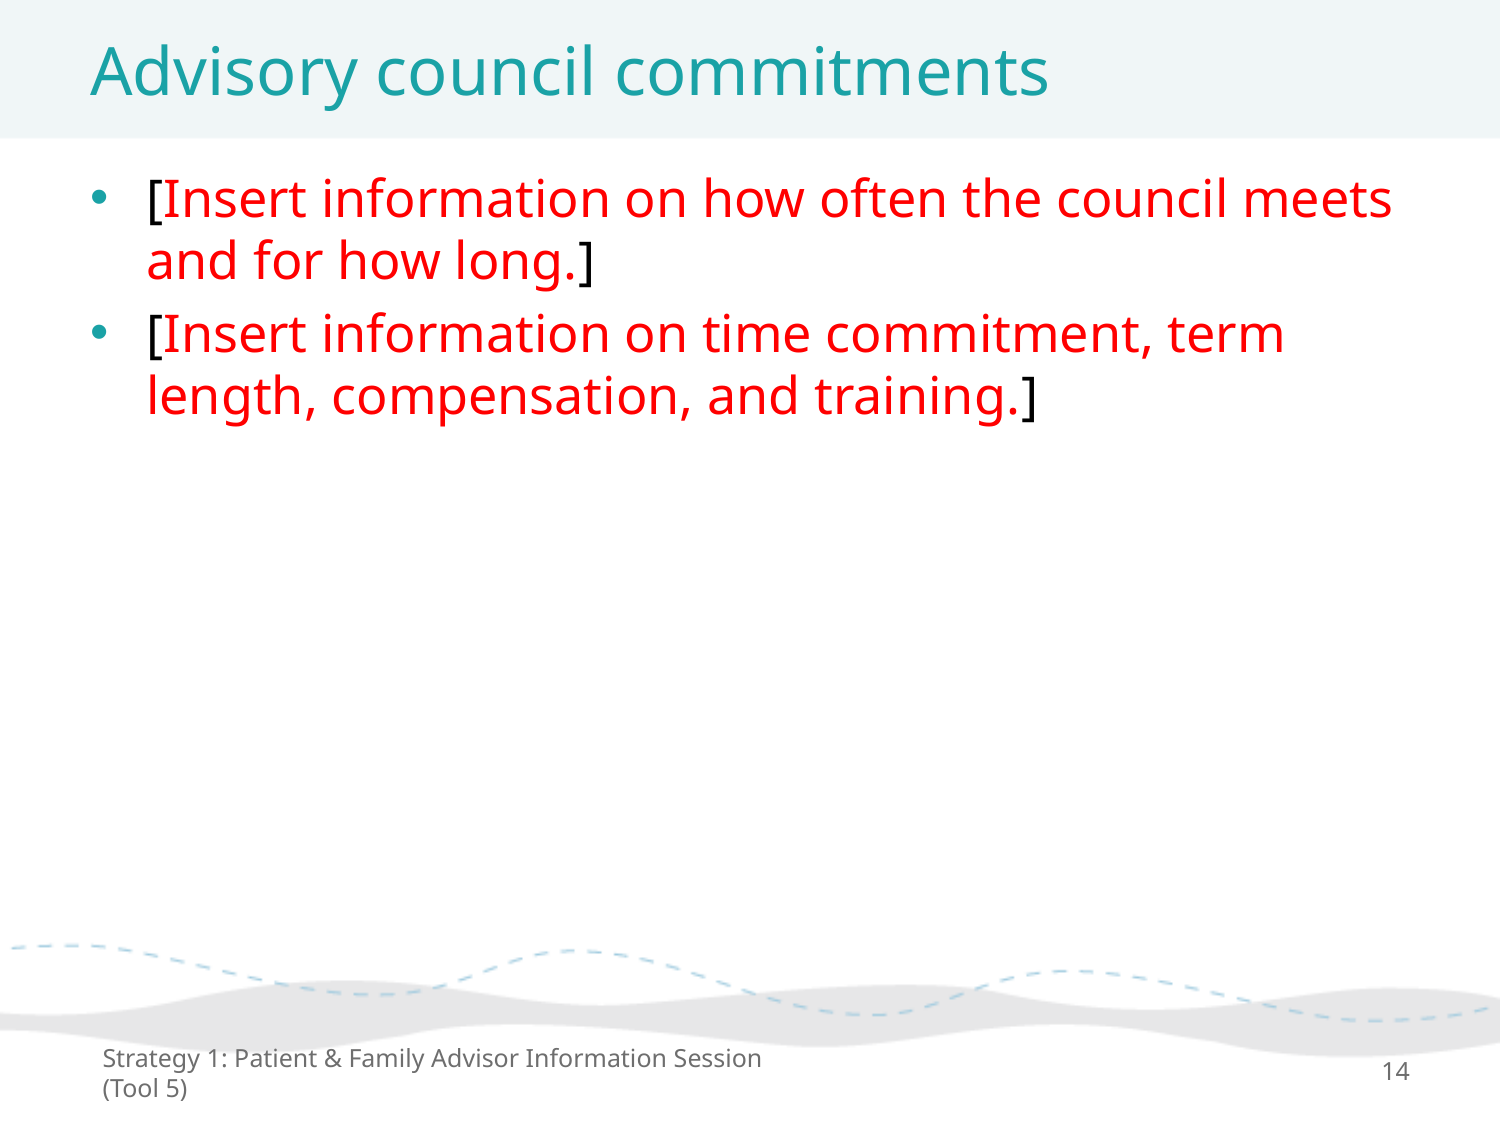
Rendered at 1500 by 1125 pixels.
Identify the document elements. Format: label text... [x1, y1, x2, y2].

picture [0, 0, 1500, 1125]
slide_number 14 [1074, 1042, 1425, 1103]
list [Insert information on how often the council meets and for how long.] [Insert information on time commitment, term length, compensation, and training.] [75, 157, 1425, 900]
title Advisory council commitments [75, 0, 1425, 138]
footer Strategy 1: Patient & Family Advisor Information Session (Tool 5) [87, 1042, 825, 1103]
